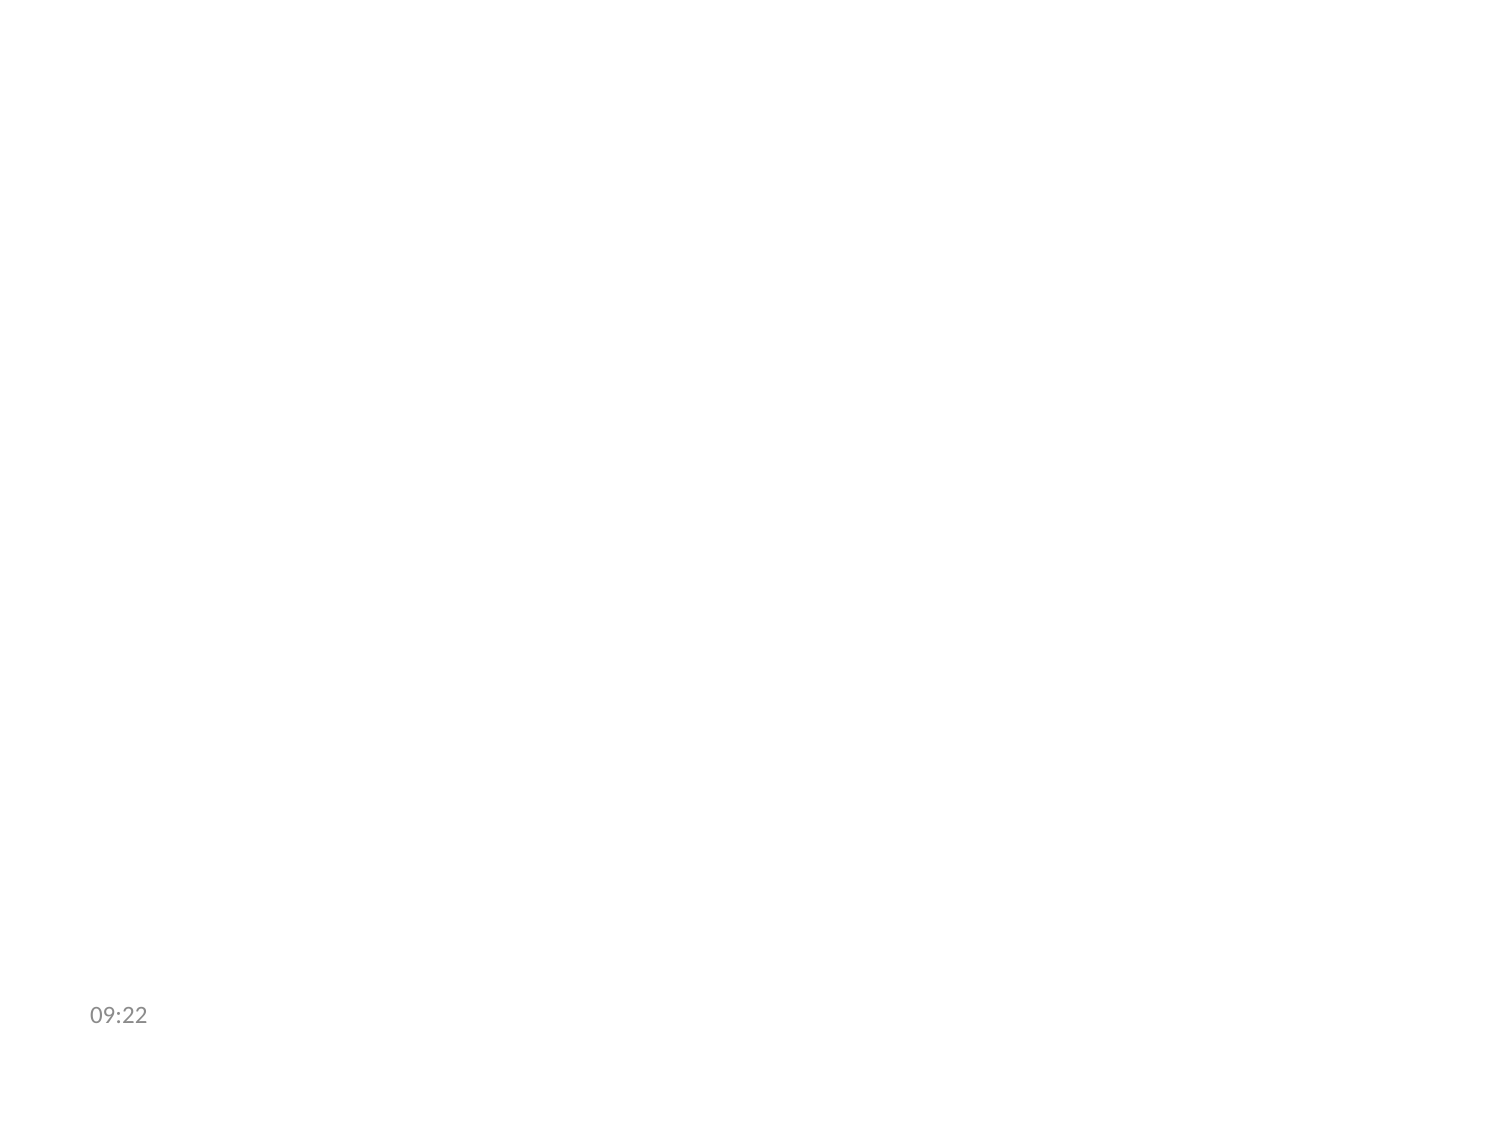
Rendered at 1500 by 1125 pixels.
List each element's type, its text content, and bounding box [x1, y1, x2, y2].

text_box 15:35 [75, 983, 425, 1044]
